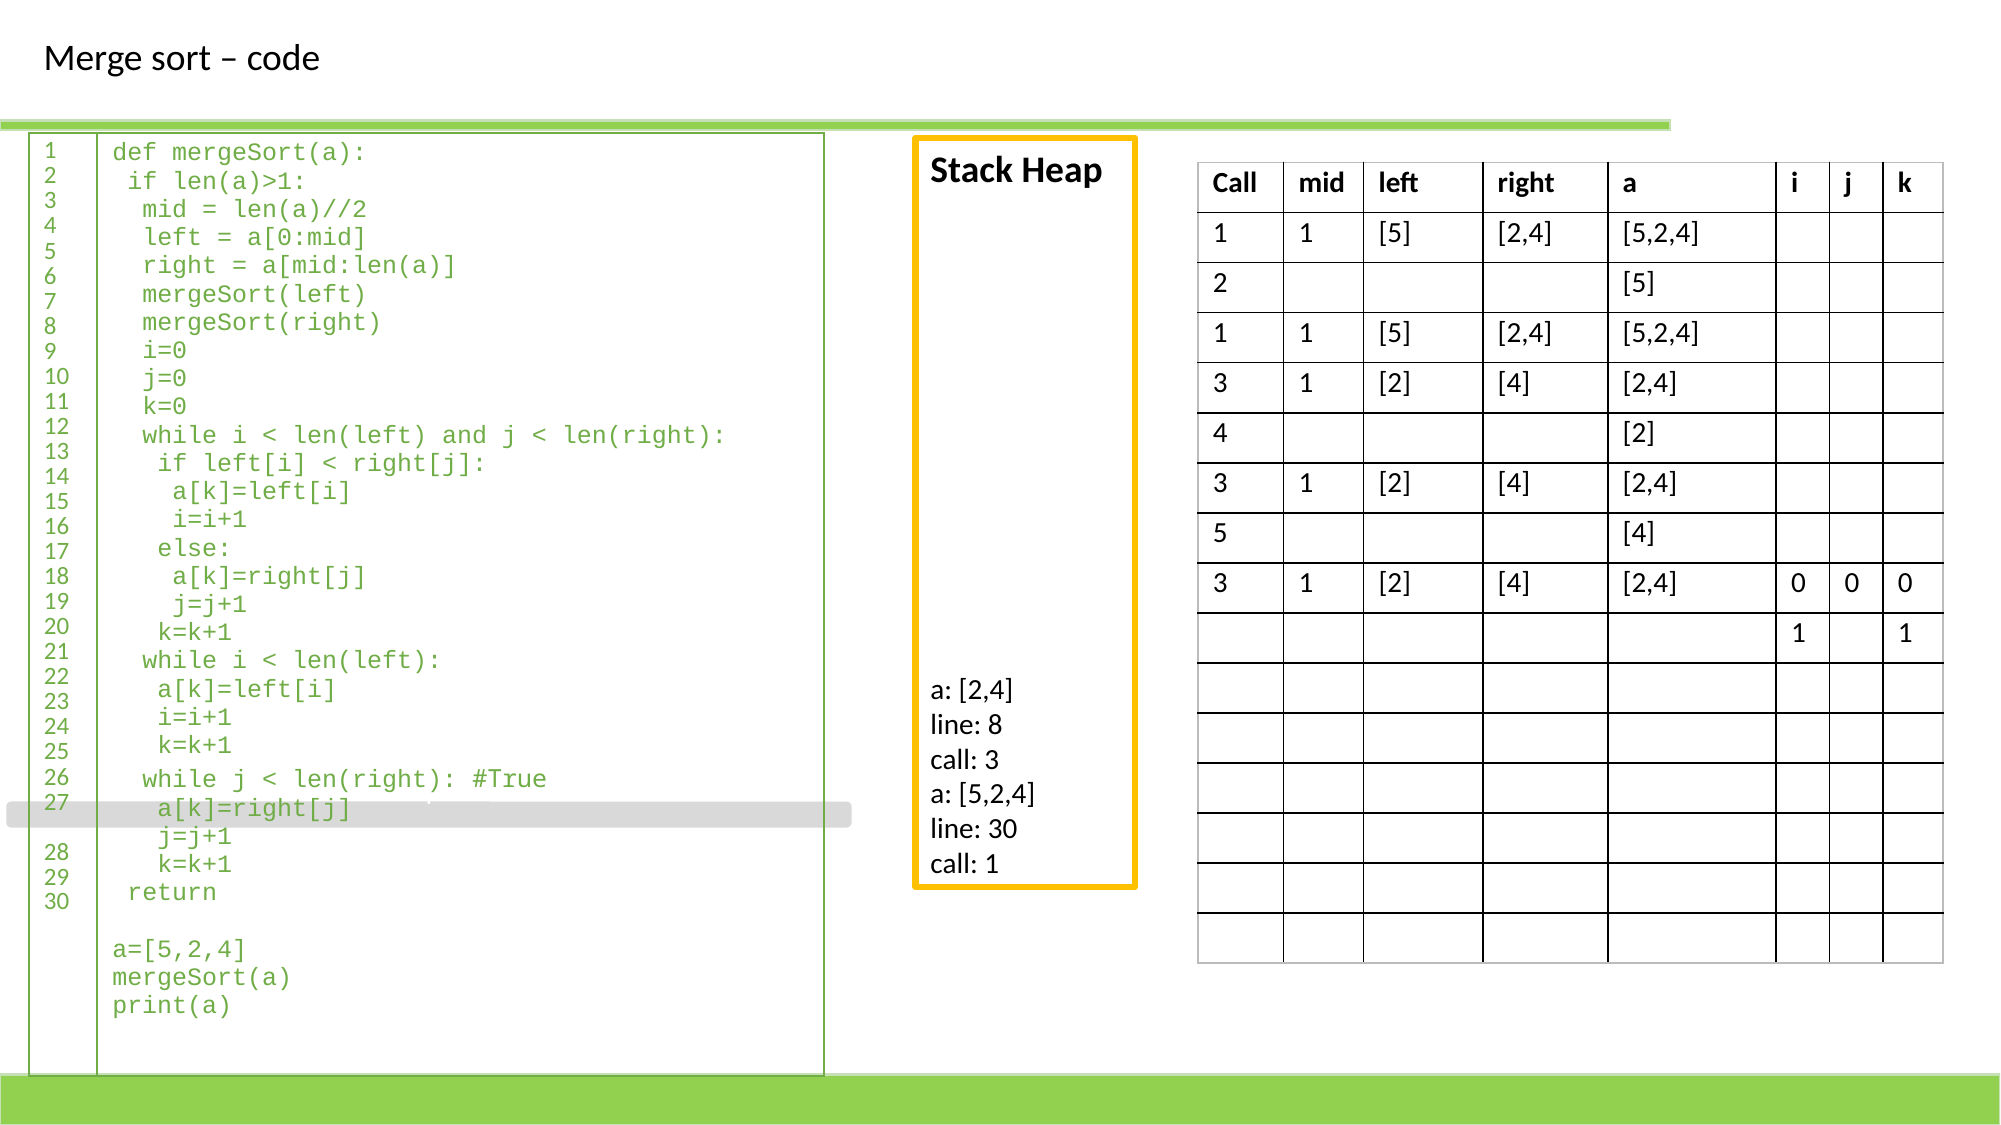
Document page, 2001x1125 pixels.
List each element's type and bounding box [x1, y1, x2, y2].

table_cell [1884, 414, 1942, 462]
table_cell [1284, 614, 1363, 662]
table_cell [1364, 664, 1482, 712]
table_cell [1777, 363, 1829, 412]
table_cell [1830, 213, 1882, 262]
table_cell [1484, 614, 1607, 662]
table_cell [1609, 464, 1775, 512]
table_cell [1777, 614, 1829, 662]
table_cell [1364, 363, 1482, 412]
table_cell [1777, 664, 1829, 712]
table_cell [1484, 414, 1607, 462]
table_cell [1830, 414, 1882, 462]
table_cell [1284, 714, 1363, 762]
table_cell [1199, 514, 1283, 562]
table_header [1284, 163, 1363, 212]
table_cell [1199, 914, 1283, 962]
table_cell [1830, 263, 1882, 312]
table_cell [1830, 313, 1882, 362]
table_cell [1484, 814, 1607, 862]
table_cell [1284, 414, 1363, 462]
table_cell [1484, 263, 1607, 312]
table_cell [1884, 464, 1942, 512]
table_cell [1364, 914, 1482, 962]
table_cell [1884, 313, 1942, 362]
table_cell [1830, 464, 1882, 512]
table_cell [1830, 363, 1882, 412]
text_box [6, 801, 28, 828]
table_cell [1284, 213, 1363, 262]
table_cell [1484, 514, 1607, 562]
table_cell [1609, 313, 1775, 362]
table_cell [1777, 714, 1829, 762]
table_cell [1284, 363, 1363, 412]
table_cell [1609, 664, 1775, 712]
table_cell [1199, 614, 1283, 662]
table_cell [1484, 213, 1607, 262]
table_cell [1364, 864, 1482, 912]
text_box [28, 25, 1072, 86]
table_cell [1777, 263, 1829, 312]
table_cell [1830, 514, 1882, 562]
table_cell [1199, 714, 1283, 762]
table_cell [1199, 564, 1283, 612]
table_cell [1284, 664, 1363, 712]
table_cell [1830, 564, 1882, 612]
table_cell [1609, 714, 1775, 762]
table_cell [1777, 313, 1829, 362]
table_cell [1884, 864, 1942, 912]
table_header [30, 134, 96, 1075]
table_cell [1484, 864, 1607, 912]
table_cell [1609, 514, 1775, 562]
table_cell [1284, 814, 1363, 862]
table_cell [1364, 614, 1482, 662]
table_cell [1284, 914, 1363, 962]
table_cell [1609, 814, 1775, 862]
table_cell [1884, 564, 1942, 612]
table_cell [1884, 814, 1942, 862]
table_cell [1777, 764, 1829, 812]
table_cell [1884, 614, 1942, 662]
table_cell [1830, 914, 1882, 962]
table_cell [1609, 363, 1775, 412]
table_cell [1364, 263, 1482, 312]
table_cell [1484, 714, 1607, 762]
table_cell [1284, 263, 1363, 312]
table_cell [1199, 213, 1283, 262]
table_header [1884, 163, 1942, 212]
table_cell [1199, 664, 1283, 712]
table_cell [1199, 814, 1283, 862]
table_cell [1777, 914, 1829, 962]
table_cell [1484, 564, 1607, 612]
table_cell [1609, 263, 1775, 312]
table_cell [1777, 414, 1829, 462]
table_cell [1609, 564, 1775, 612]
table_cell [1609, 614, 1775, 662]
table_cell [1484, 914, 1607, 962]
text_box [825, 801, 852, 828]
table_cell [1830, 764, 1882, 812]
table_cell [1830, 664, 1882, 712]
table_header [1830, 163, 1882, 212]
table_cell [1364, 714, 1482, 762]
table_cell [1199, 864, 1283, 912]
table_cell [1484, 464, 1607, 512]
table_cell [1777, 514, 1829, 562]
table_header [1484, 163, 1607, 212]
table_cell [1284, 514, 1363, 562]
table_header [98, 134, 823, 1075]
table_cell [1609, 914, 1775, 962]
table_cell [1884, 914, 1942, 962]
table_header [1609, 163, 1775, 212]
table_cell [1830, 864, 1882, 912]
table_header [1364, 163, 1482, 212]
table_cell [1884, 263, 1942, 312]
table_cell [1777, 564, 1829, 612]
table_cell [1609, 764, 1775, 812]
table_cell [1364, 814, 1482, 862]
table_cell [1777, 464, 1829, 512]
table_cell [1830, 814, 1882, 862]
table_cell [1364, 564, 1482, 612]
table_cell [1609, 864, 1775, 912]
table_cell [1364, 414, 1482, 462]
table_cell [1199, 263, 1283, 312]
table_cell [1199, 363, 1283, 412]
table_cell [1284, 313, 1363, 362]
table_cell [1364, 213, 1482, 262]
table_cell [1777, 814, 1829, 862]
table_cell [1884, 514, 1942, 562]
table_cell [1777, 864, 1829, 912]
table_cell [1284, 864, 1363, 912]
table_header [1777, 163, 1829, 212]
table_cell [1609, 213, 1775, 262]
table_cell [1199, 764, 1283, 812]
table_cell [1609, 414, 1775, 462]
table_cell [1884, 714, 1942, 762]
table_cell [1830, 614, 1882, 662]
table_cell [1884, 363, 1942, 412]
table_cell [1484, 363, 1607, 412]
table_cell [1484, 664, 1607, 712]
table_cell [1884, 764, 1942, 812]
text_box [915, 137, 1135, 888]
table_cell [1884, 664, 1942, 712]
table_cell [1484, 313, 1607, 362]
table_cell [1364, 514, 1482, 562]
table_cell [1484, 764, 1607, 812]
table_cell [1777, 213, 1829, 262]
table_cell [1364, 764, 1482, 812]
table_cell [1284, 464, 1363, 512]
table_cell [1284, 764, 1363, 812]
table_cell [1830, 714, 1882, 762]
table_cell [1199, 313, 1283, 362]
table_cell [1364, 313, 1482, 362]
table_cell [1284, 564, 1363, 612]
table_cell [1364, 464, 1482, 512]
table_cell [1884, 213, 1942, 262]
table_header [1199, 163, 1283, 212]
table_cell [1199, 464, 1283, 512]
table_cell [1199, 414, 1283, 462]
